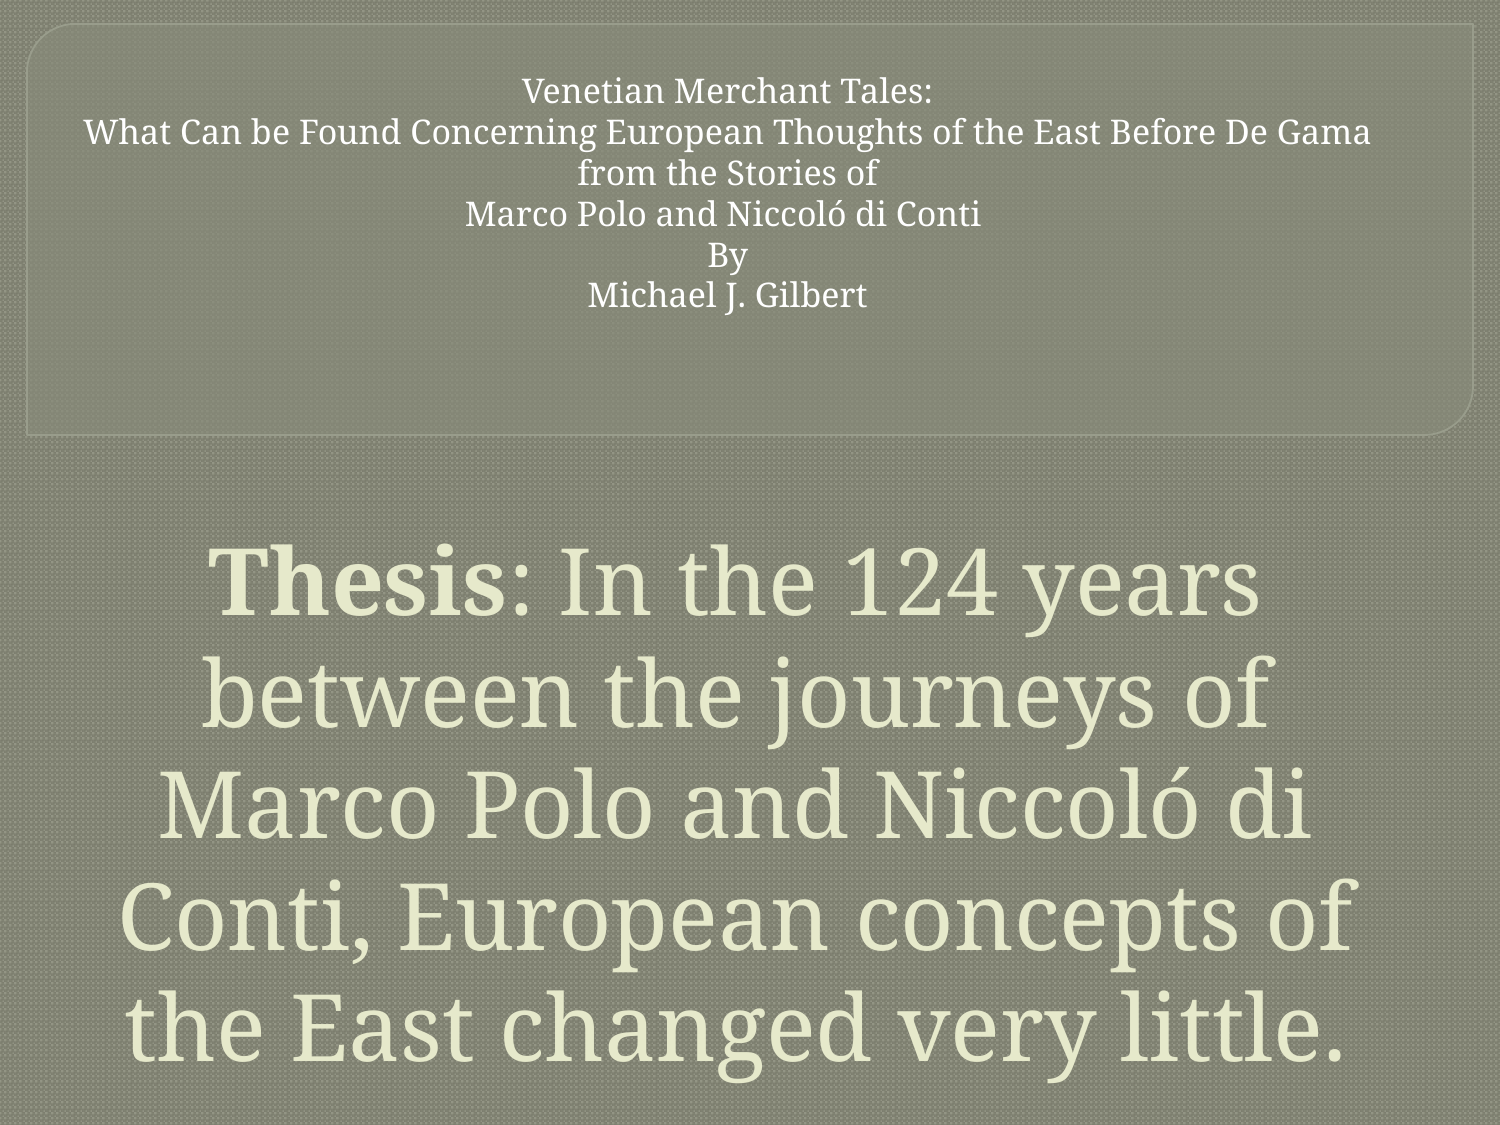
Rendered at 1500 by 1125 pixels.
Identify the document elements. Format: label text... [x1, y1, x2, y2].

title Thesis: In the 124 years between the journeys of Marco Polo and Niccoló di Conti, European concepts of the East changed very little. [76, 437, 1427, 1088]
subtitle Venetian Merchant Tales: What Can be Found Concerning European Thoughts of the East Before De Gama from the Stories of Marco Polo and Niccoló di Conti By Michael J. Gilbert [62, 62, 1427, 363]
